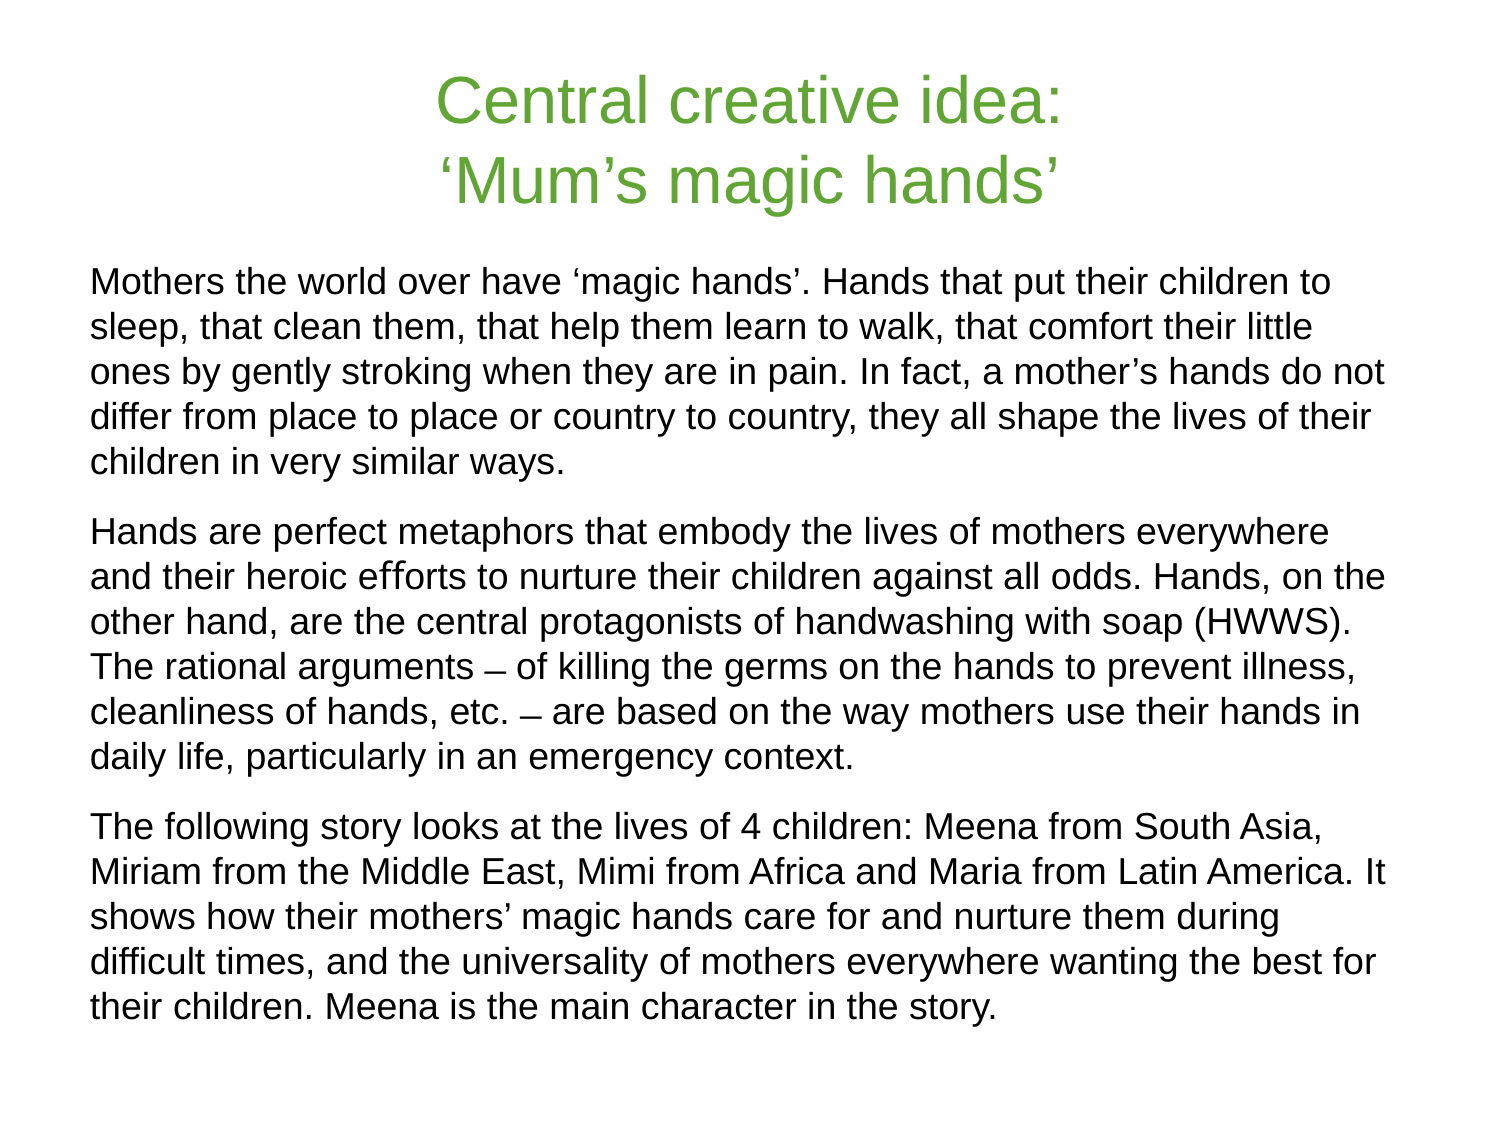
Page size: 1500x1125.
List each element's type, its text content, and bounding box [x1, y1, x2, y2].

title Central creative idea: ‘Mum’s magic hands’ [75, 75, 1425, 198]
text_box Mothers the world over have ‘magic hands’. Hands that put their children to sleep, that clean them, that help them learn to walk, that comfort their little ones by gently stroking when they are in pain. In fact, a mother’s hands do not differ from place to place or country to country, they all shape the lives of their children in very similar ways. Hands are perfect metaphors that embody the lives of mothers everywhere and their heroic eﬀorts to nurture their children against all odds. Hands, on the other hand, are the central protagonists of handwashing with soap (HWWS). The rational arguments ̶ of killing the germs on the hands to prevent illness, cleanliness of hands, etc. ̶ are based on the way mothers use their hands in daily life, particularly in an emergency context. The following story looks at the lives of 4 children: Meena from South Asia, Miriam from the Middle East, Mimi from Africa and Maria from Latin America. It shows how their mothers’ magic hands care for and nurture them during difficult times, and the universality of mothers everywhere wanting the best for their children. Meena is the main character in the story. [74, 249, 1413, 1035]
